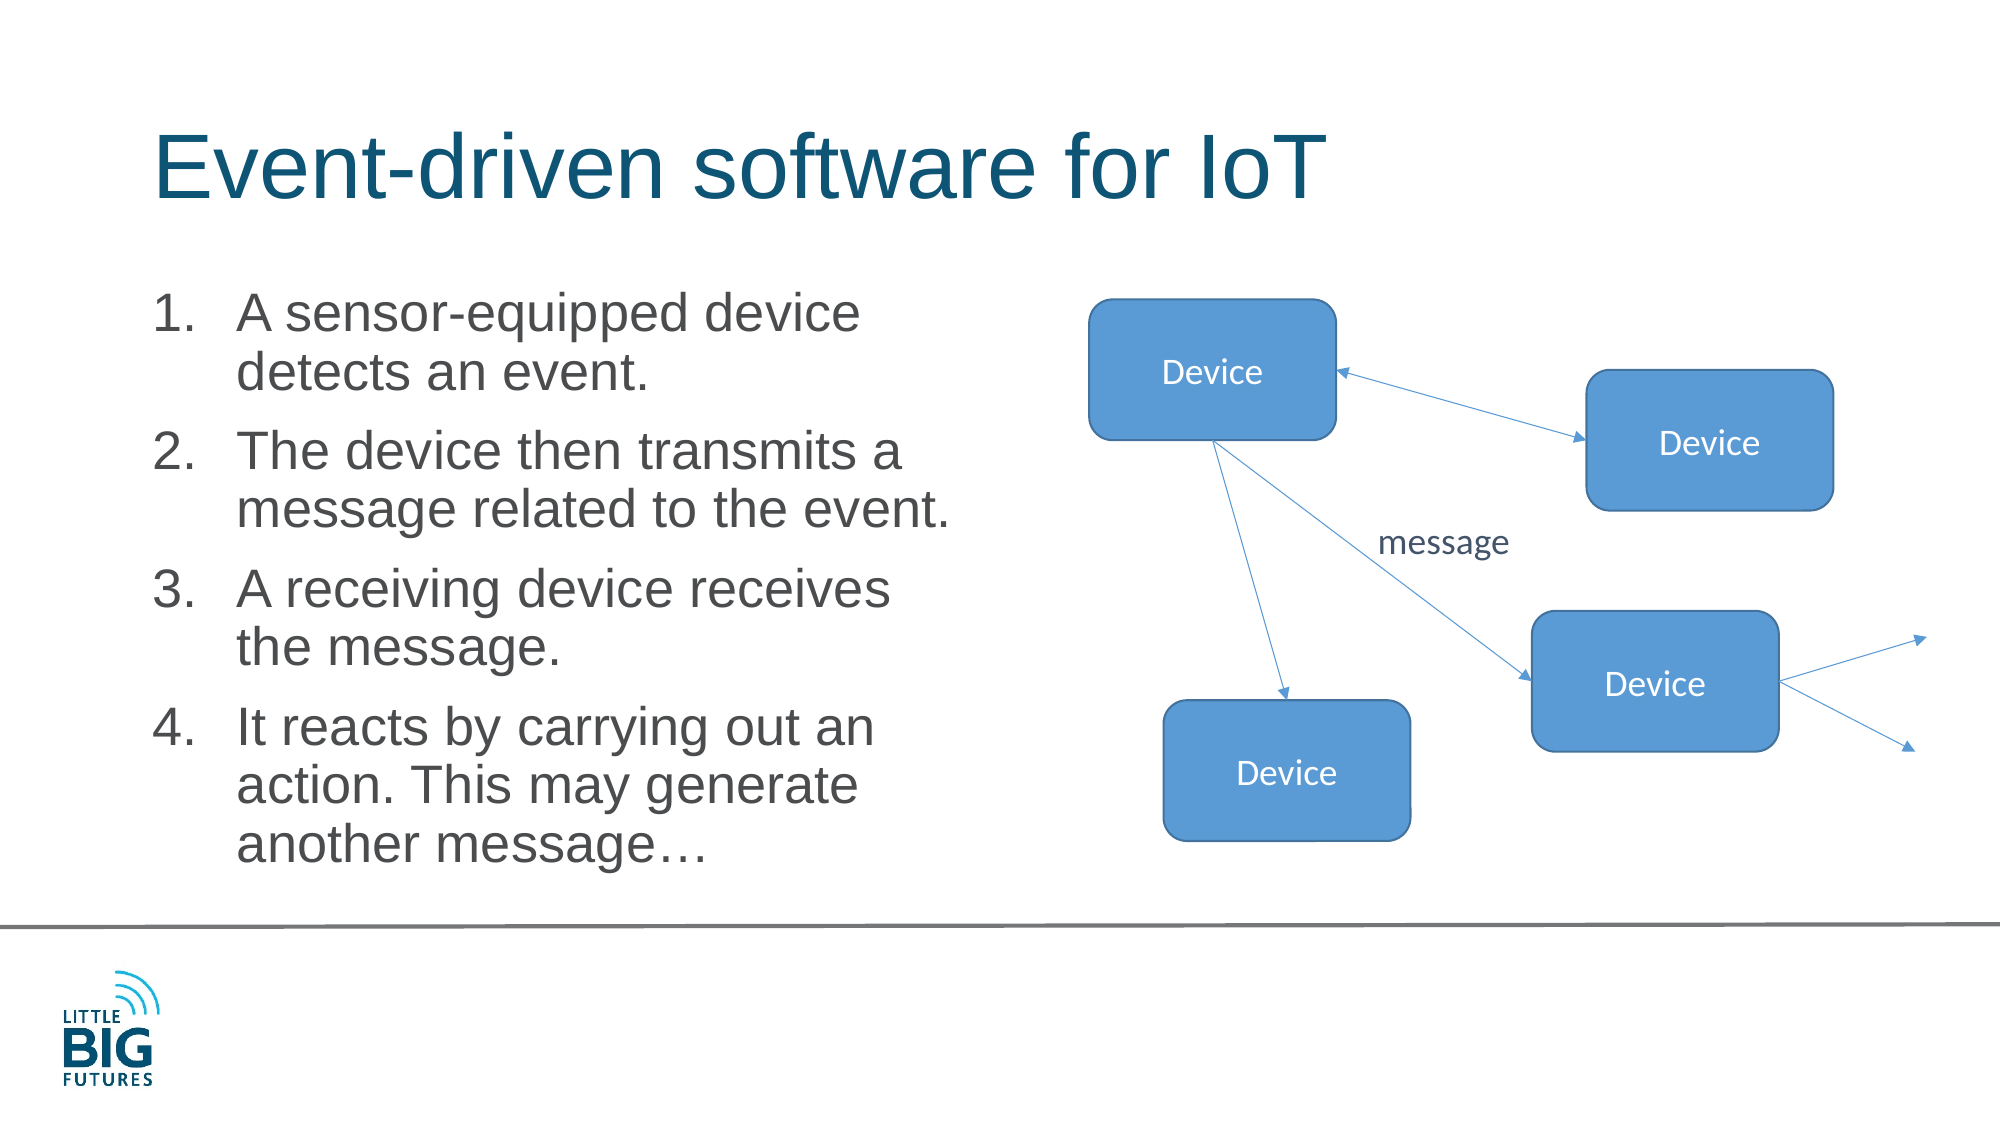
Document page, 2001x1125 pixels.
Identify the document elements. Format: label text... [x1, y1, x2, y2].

picture [27, 938, 196, 1118]
title Event-driven software for IoT [137, 59, 1863, 278]
list A sensor-equipped device detects an event. The device then transmits a message related to the event. A receiving device receives the message. It reacts by carrying out an action. This may generate another message… [137, 277, 988, 1014]
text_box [1089, 299, 1927, 841]
